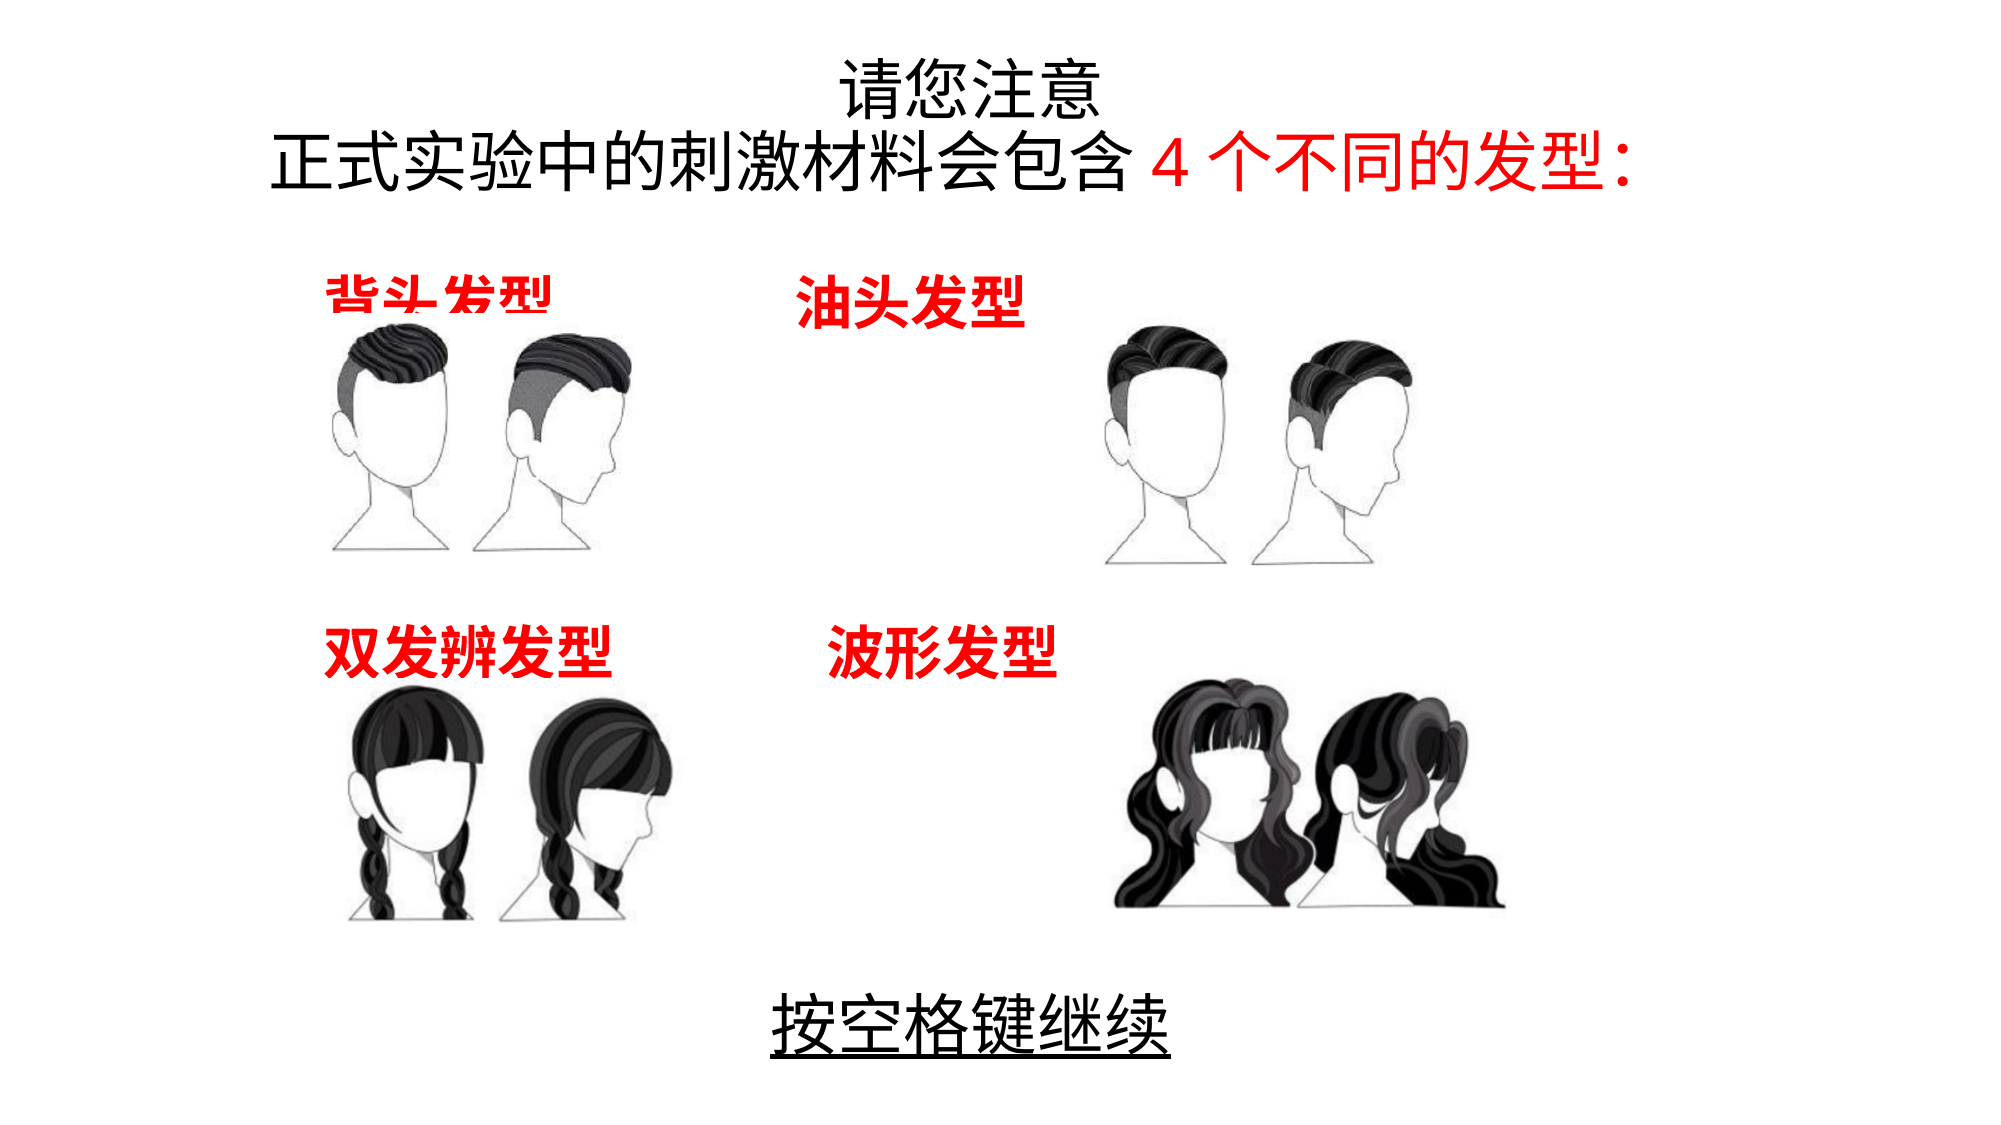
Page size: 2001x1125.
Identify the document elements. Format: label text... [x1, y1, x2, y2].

text_box 请您注意 正式实验中的刺激材料会包含4个不同的发型： 按空格键继续 [10, 49, 1931, 891]
picture [1097, 664, 1528, 920]
picture [308, 313, 641, 563]
picture [320, 678, 688, 934]
text_box 背头发型 油头发型 双发辨发型 波形发型 [308, 153, 1744, 694]
picture [1082, 315, 1427, 577]
